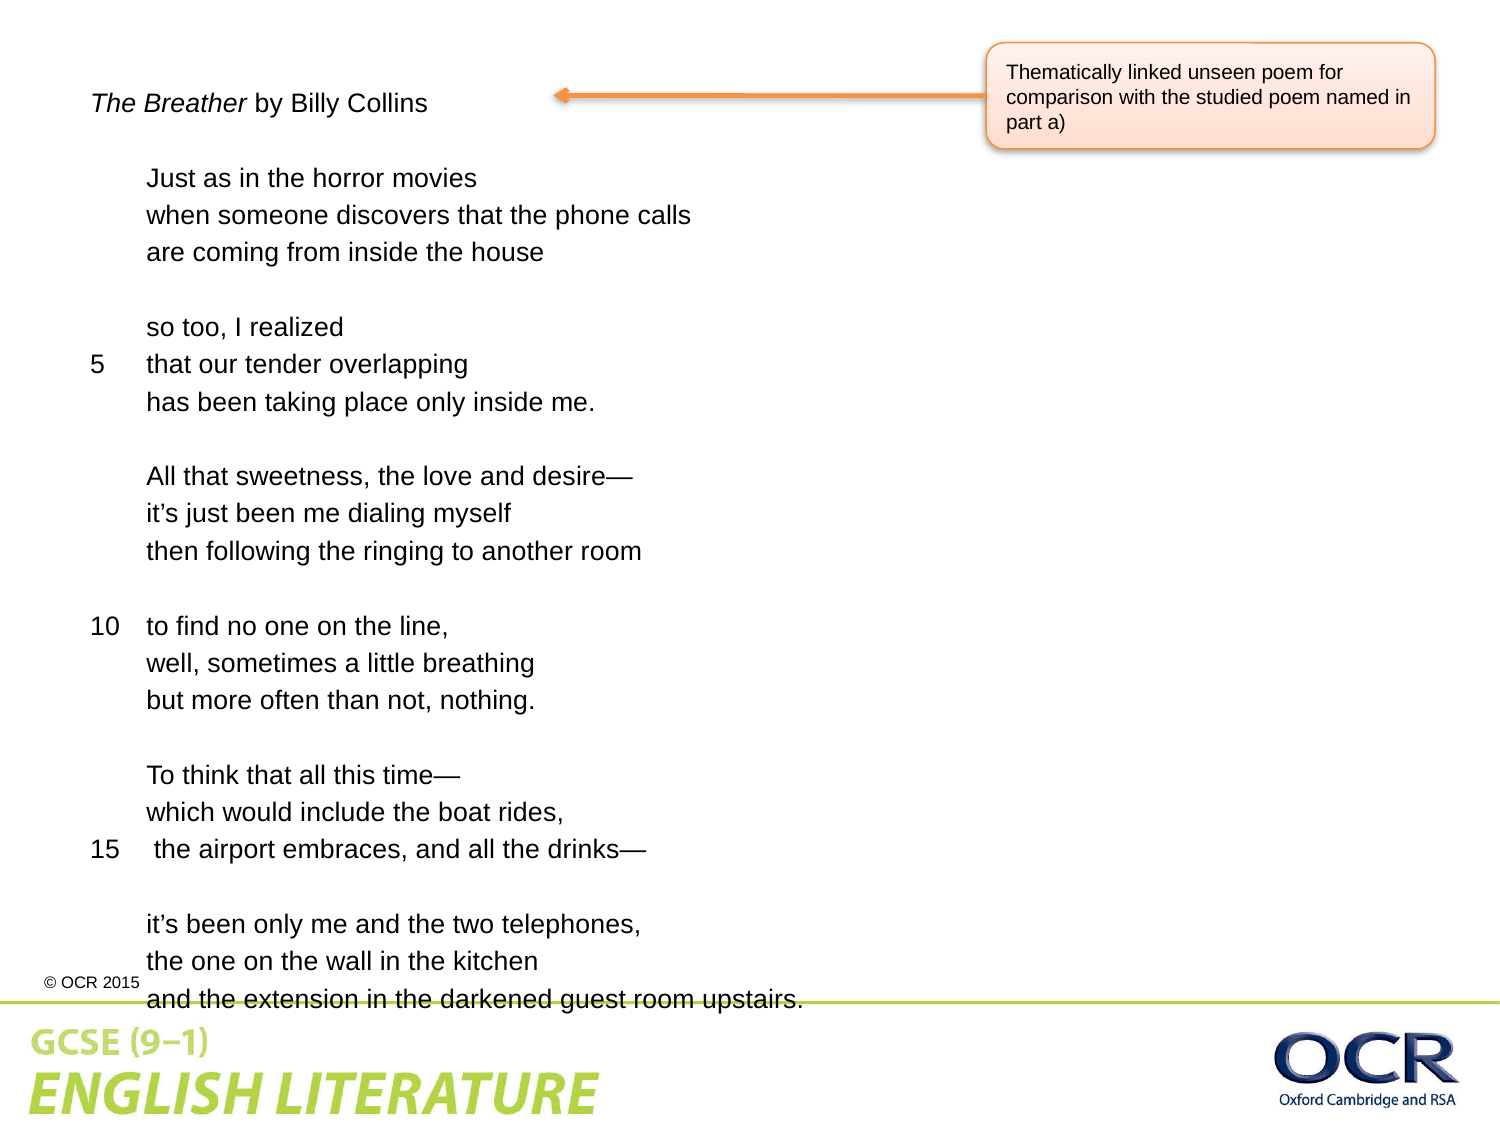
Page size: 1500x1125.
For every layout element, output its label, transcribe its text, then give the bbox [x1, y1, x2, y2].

list The Breather by Billy Collins Just as in the horror movies when someone discovers that the phone calls are coming from inside the house so too, I realized 5 that our tender overlapping has been taking place only inside me. All that sweetness, the love and desire— it’s just been me dialing myself then following the ringing to another room 10 to find no one on the line, well, sometimes a little breathing but more often than not, nothing. To think that all this time— which would include the boat rides, 15 the airport embraces, and all the drinks— it’s been only me and the two telephones, the one on the wall in the kitchen and the extension in the darkened guest room upstairs. [75, 78, 1425, 1024]
text_box Thematically linked unseen poem for comparison with the studied poem named in part a) [985, 41, 1436, 150]
picture [0, 1001, 1500, 1125]
